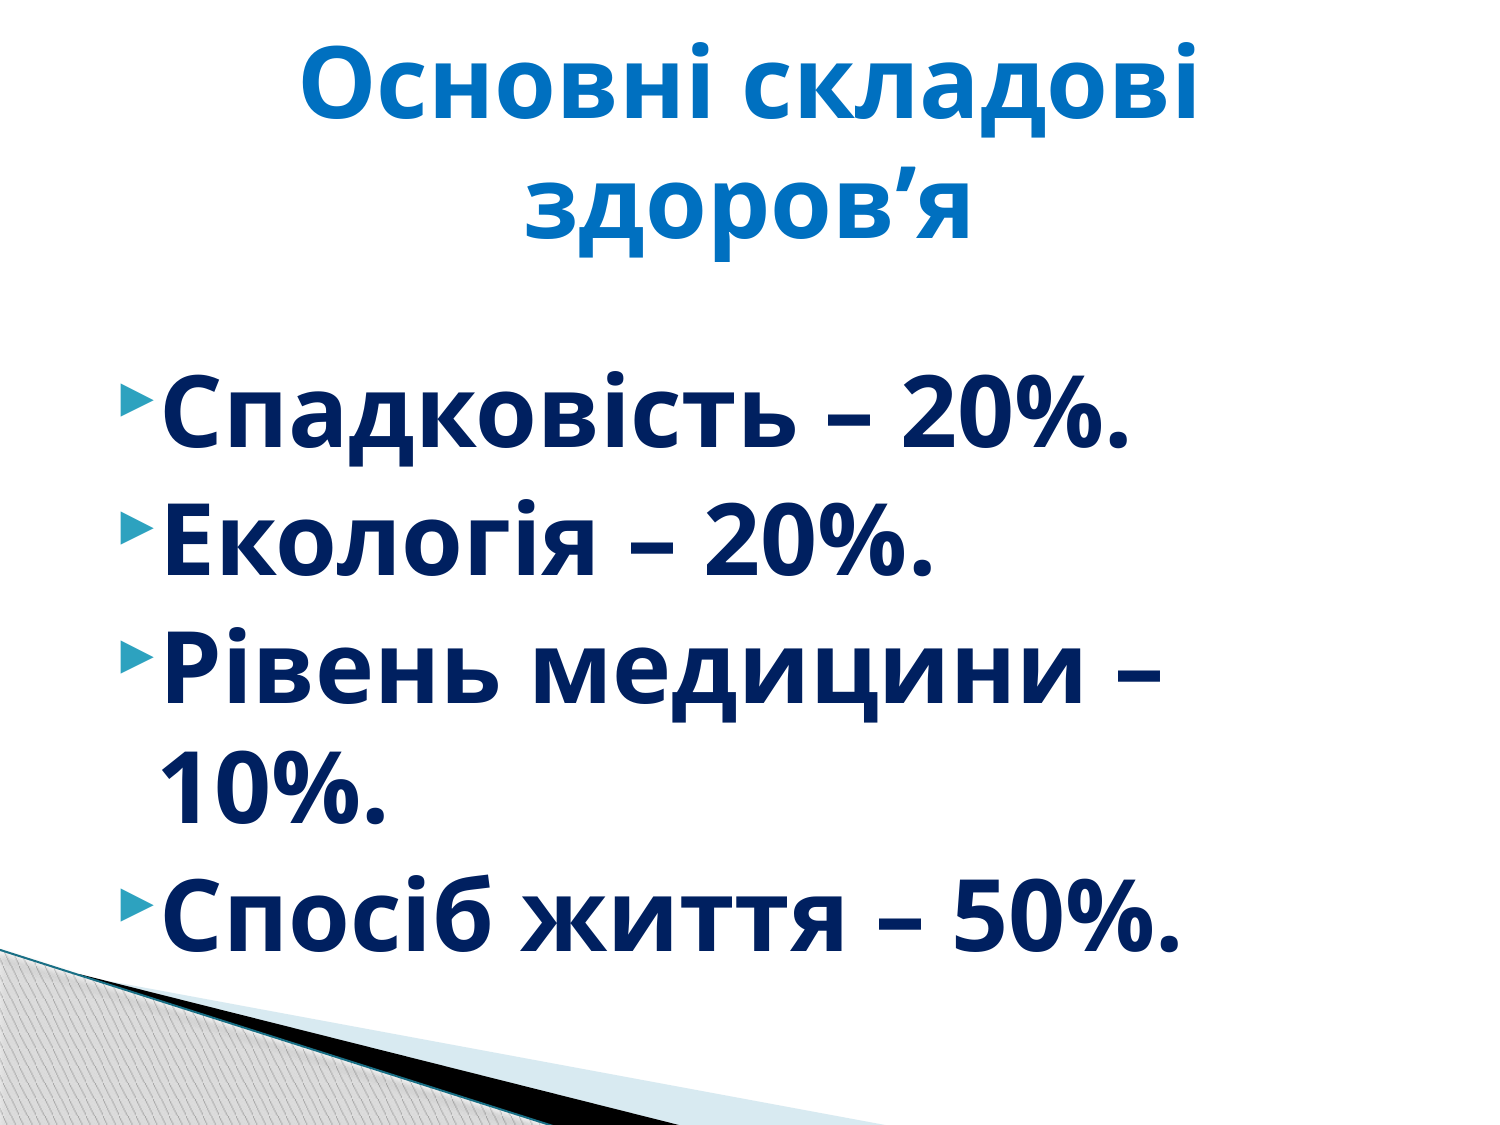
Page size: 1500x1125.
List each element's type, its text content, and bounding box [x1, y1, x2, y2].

title Основні складові здоров’я [75, 45, 1425, 233]
list Спадковість – 20%. Екологія – 20%. Рівень медицини – 10%. Спосіб життя – 50%. [82, 339, 1425, 986]
